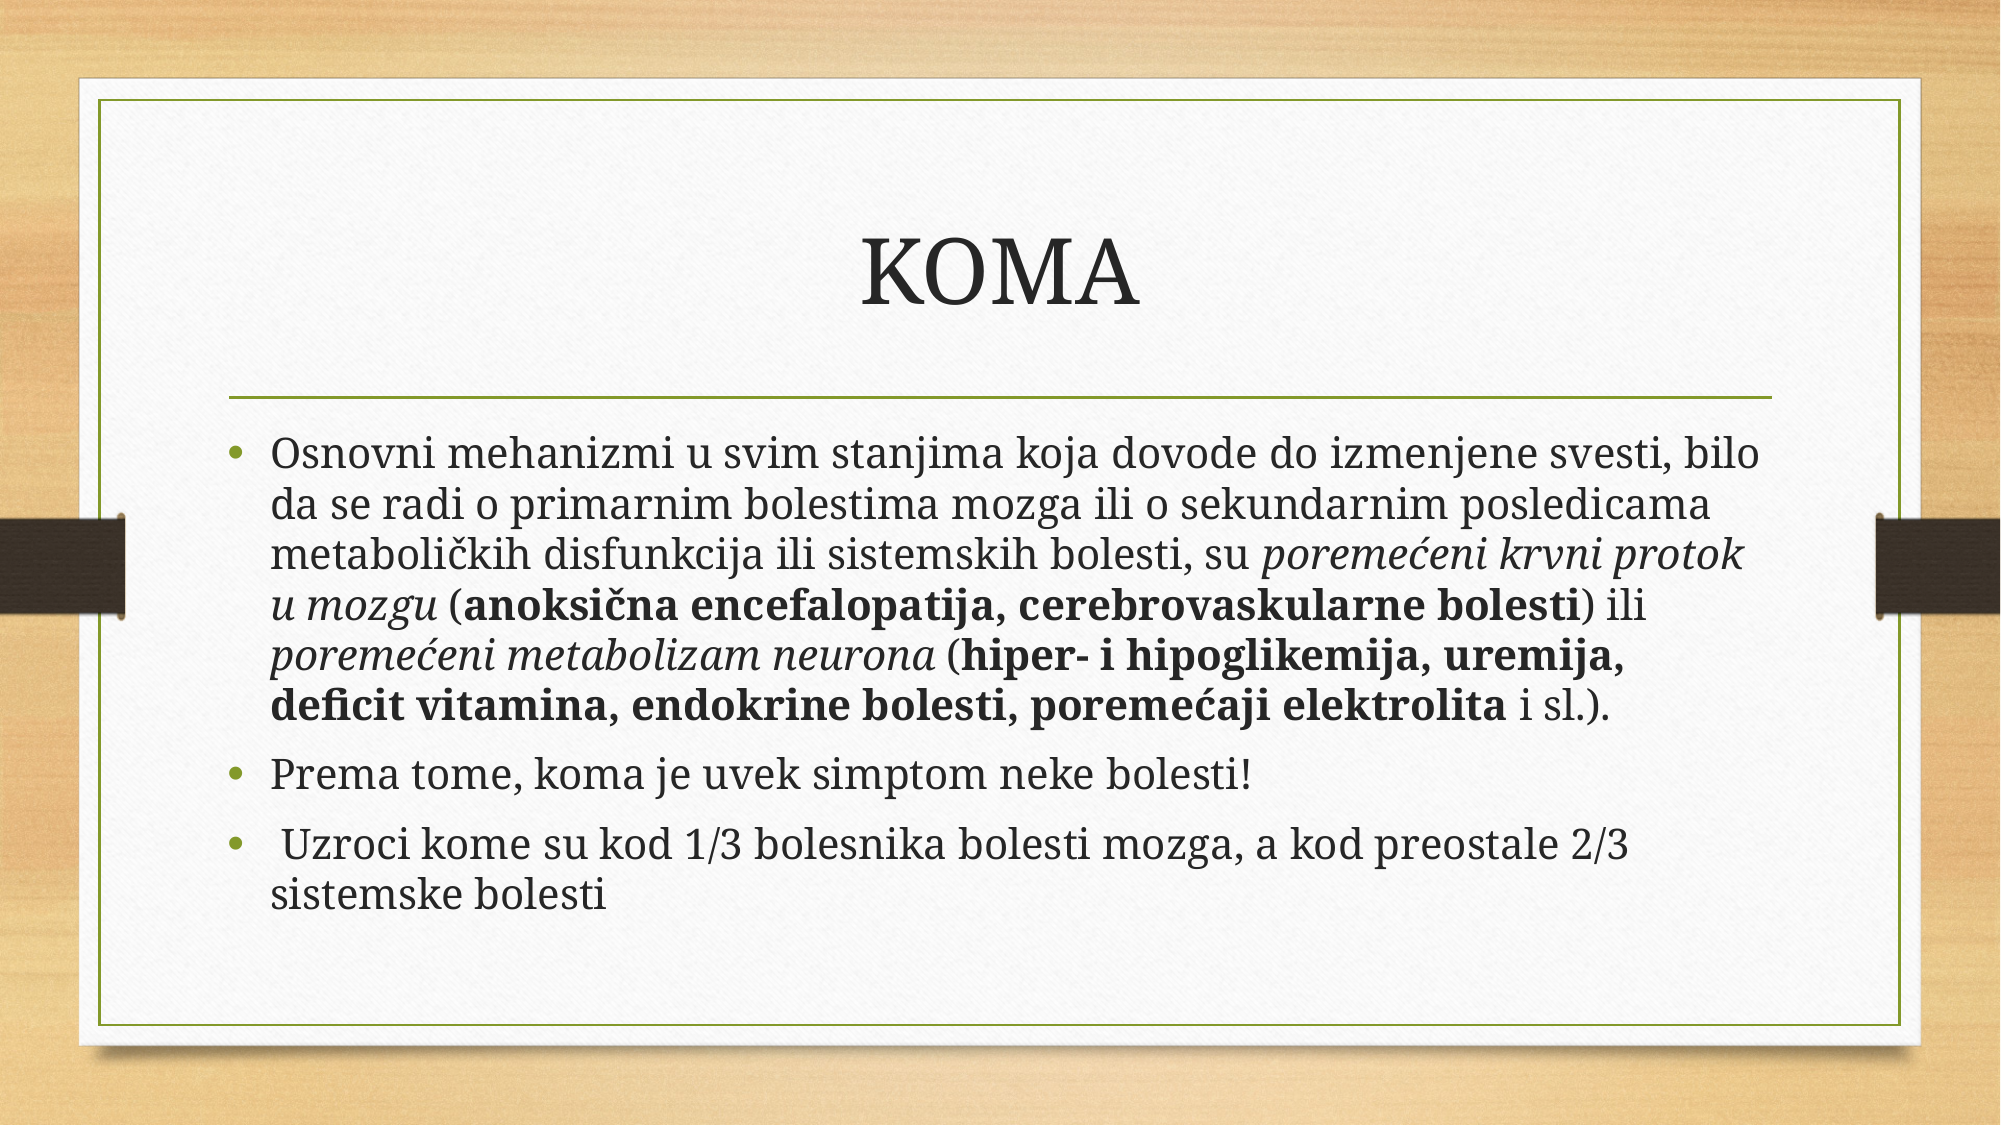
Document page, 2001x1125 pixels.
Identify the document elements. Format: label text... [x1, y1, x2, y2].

picture [0, 0, 2001, 1125]
title KOMA [212, 161, 1788, 375]
list Osnovni mehanizmi u svim stanjima koja dovode do izmenjene svesti, bilo da se radi o primarnim bolestima mozga ili o sekundarnim posledicama metaboličkih disfunkcija ili sistemskih bolesti, su poremećeni krvni protok u mozgu (anoksična encefalopatija, cerebrovaskularne bolesti) ili poremećeni metabolizam neurona (hiper- i hipoglikemija, uremija, deficit vitamina, endokrine bolesti, poremećaji elektrolita i sl.). Prema tome, koma je uvek simptom neke bolesti! Uzroci kome su kod 1/3 bolesnika bolesti mozga, a kod preostale 2/3 sistemske bolesti [212, 419, 1788, 964]
